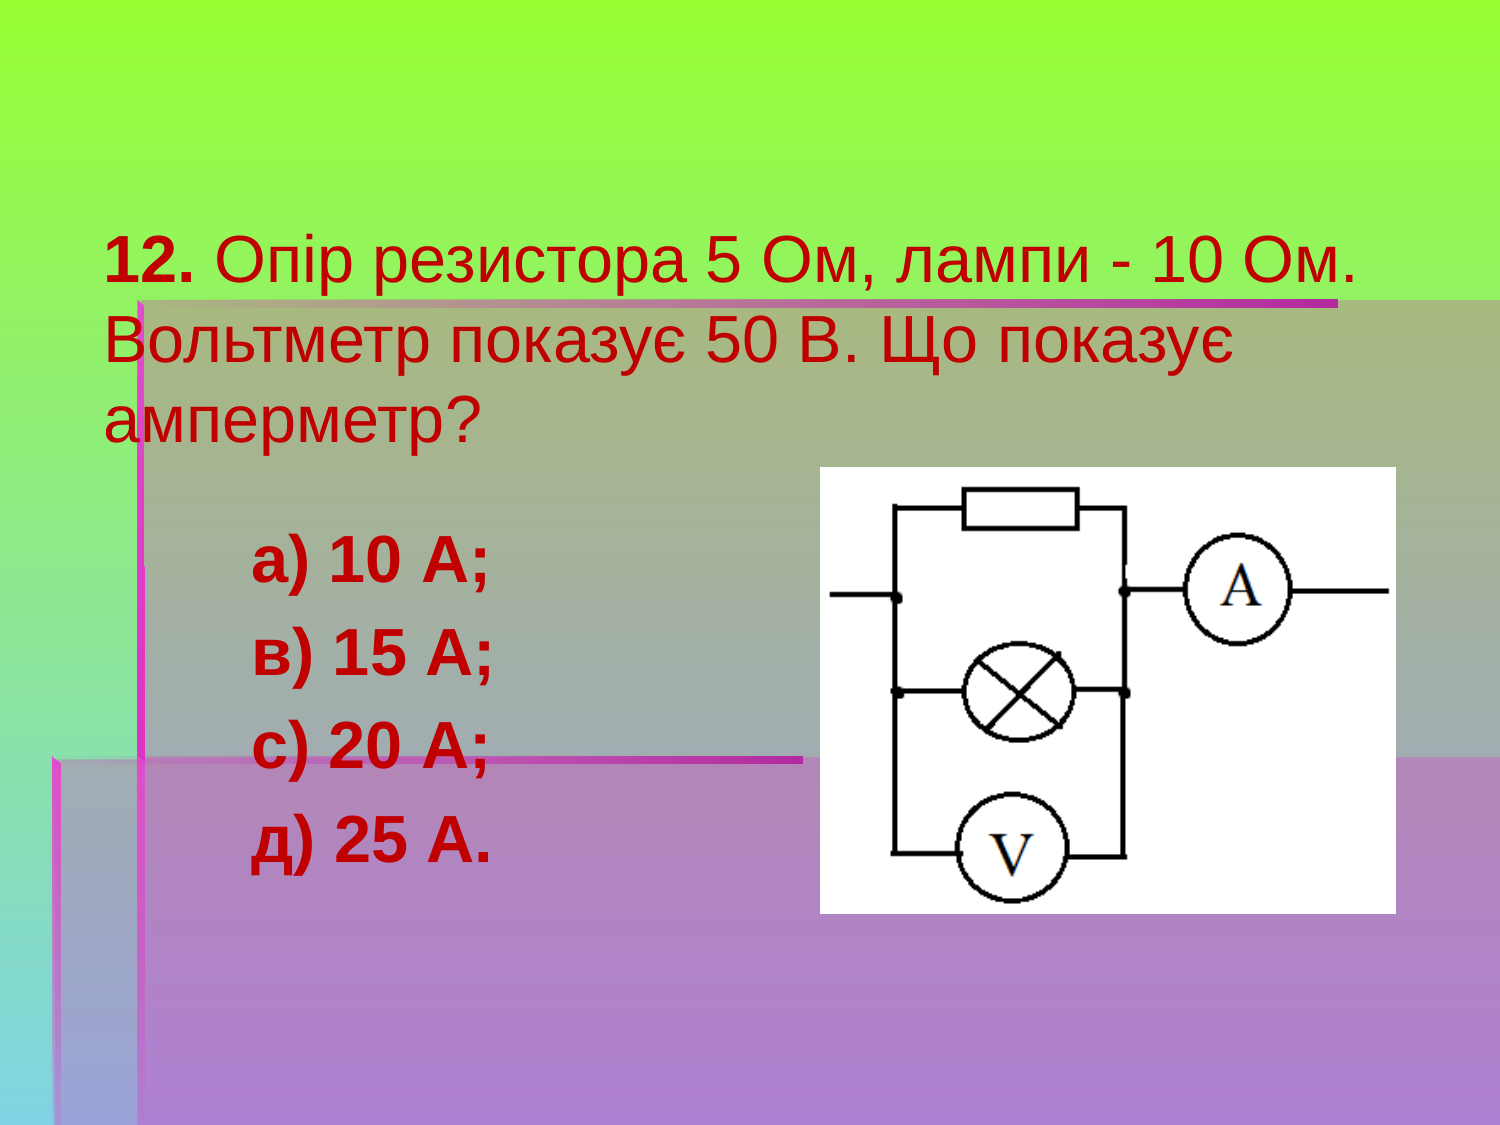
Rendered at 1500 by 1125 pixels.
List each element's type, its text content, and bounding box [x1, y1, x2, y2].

picture [820, 467, 1397, 914]
list 12. Опір резистора 5 Ом, лампи - 10 Ом. Вольтметр показує 50 В. Що показує амперметр? а) 10 А; в) 15 А; с) 20 А; д) 25 А. [88, 208, 1396, 906]
